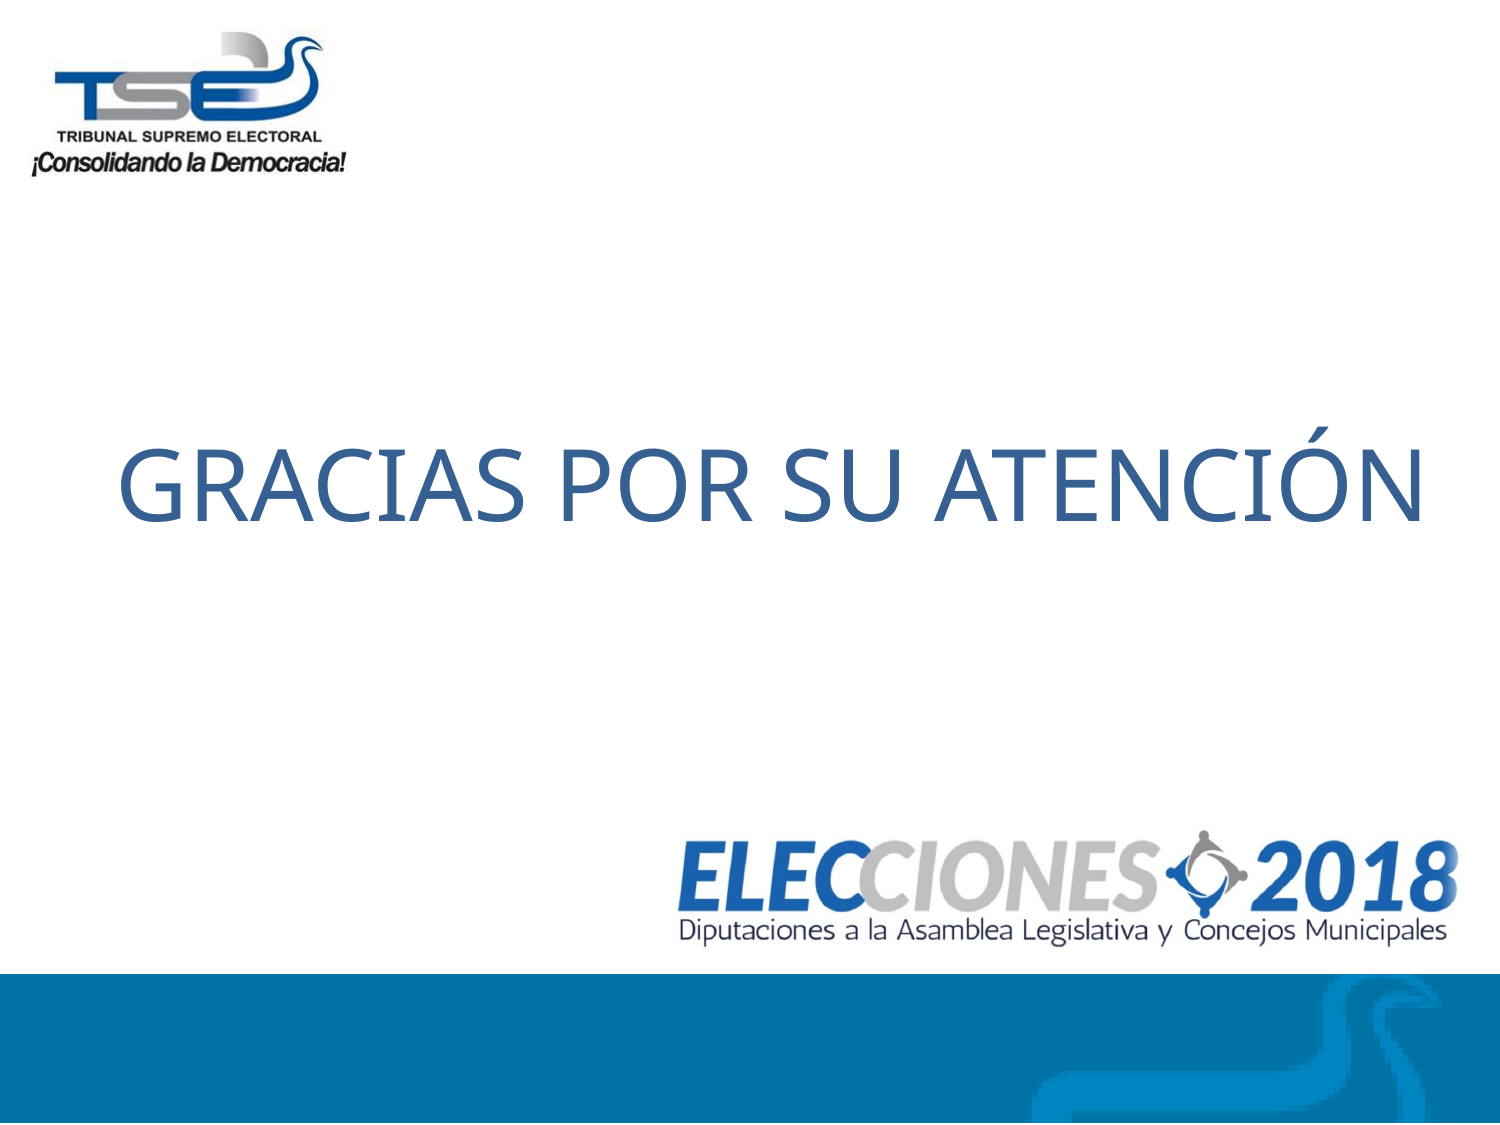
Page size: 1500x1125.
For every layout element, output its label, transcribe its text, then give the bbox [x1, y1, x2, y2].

picture [29, 30, 349, 179]
picture [643, 799, 1475, 973]
text_box GRACIAS POR SU ATENCIÓN [100, 414, 1446, 550]
